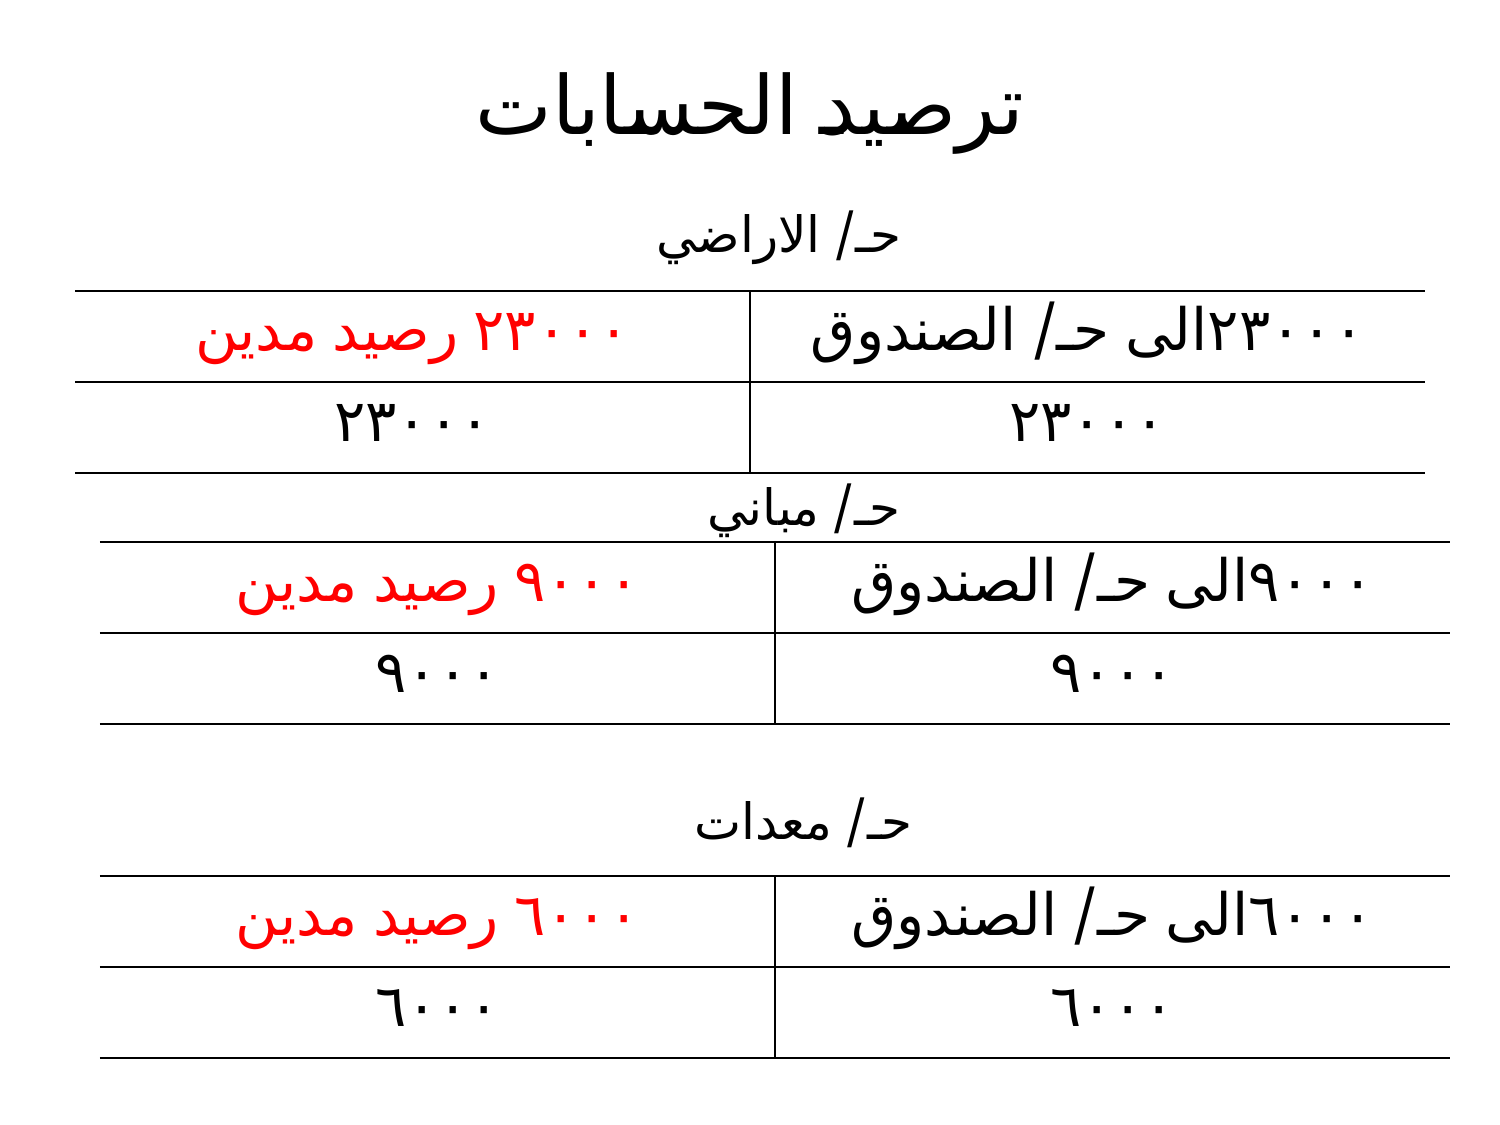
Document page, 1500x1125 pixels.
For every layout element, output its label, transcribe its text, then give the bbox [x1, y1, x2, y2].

text_box حـ/ مباني [578, 474, 1030, 537]
title ترصيد الحسابات [75, 45, 1425, 159]
table_header ٢٣٠٠٠الى حـ/ الصندوق [751, 292, 1425, 381]
table_cell ٦٠٠٠ [100, 968, 774, 1057]
table_header ٢٣٠٠٠ رصيد مدين [75, 292, 749, 381]
table_cell ٩٠٠٠ [100, 634, 774, 723]
table_header ٩٠٠٠الى حـ/ الصندوق [776, 543, 1450, 632]
table_cell ٢٣٠٠٠ [75, 383, 749, 472]
table_cell ٦٠٠٠ [776, 968, 1450, 1057]
text_box حـ/ معدات [578, 787, 1030, 851]
table_header ٦٠٠٠الى حـ/ الصندوق [776, 877, 1450, 966]
table_cell ٢٣٠٠٠ [751, 383, 1425, 472]
text_box حـ/ الاراضي [553, 201, 1005, 265]
table_header ٦٠٠٠ رصيد مدين [100, 877, 774, 966]
table_header ٩٠٠٠ رصيد مدين [100, 543, 774, 632]
table_cell ٩٠٠٠ [776, 634, 1450, 723]
